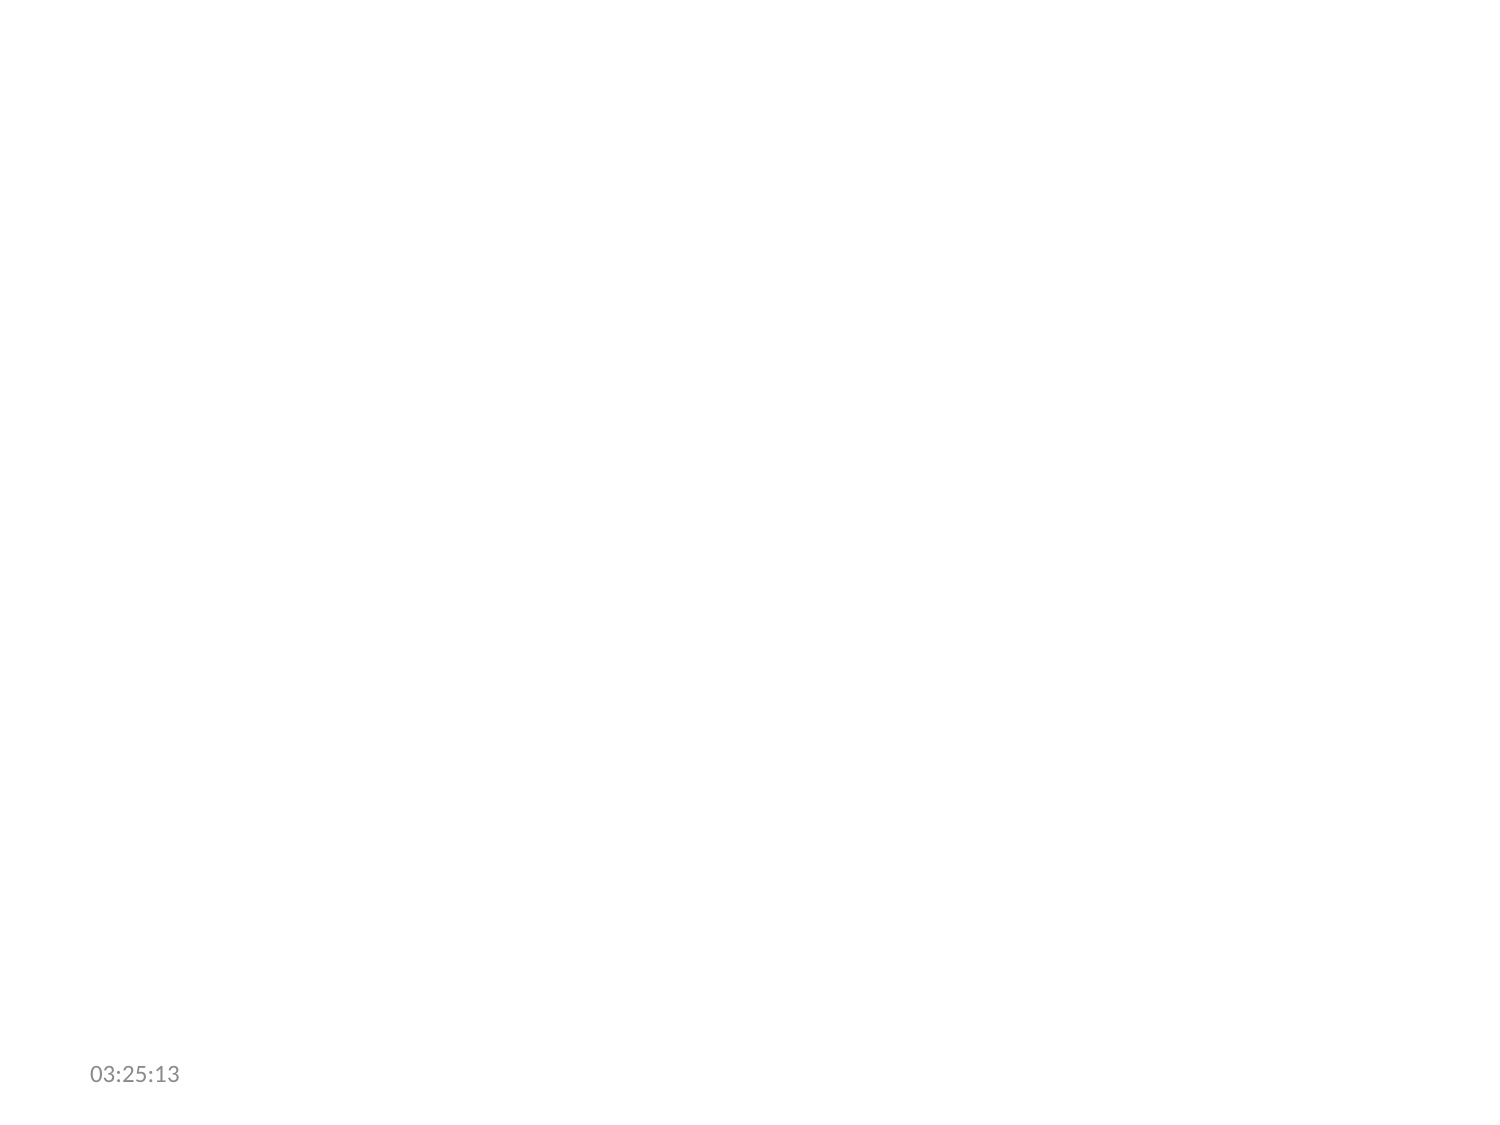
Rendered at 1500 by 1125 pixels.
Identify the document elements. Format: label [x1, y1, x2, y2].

slide_number [75, 1042, 425, 1103]
